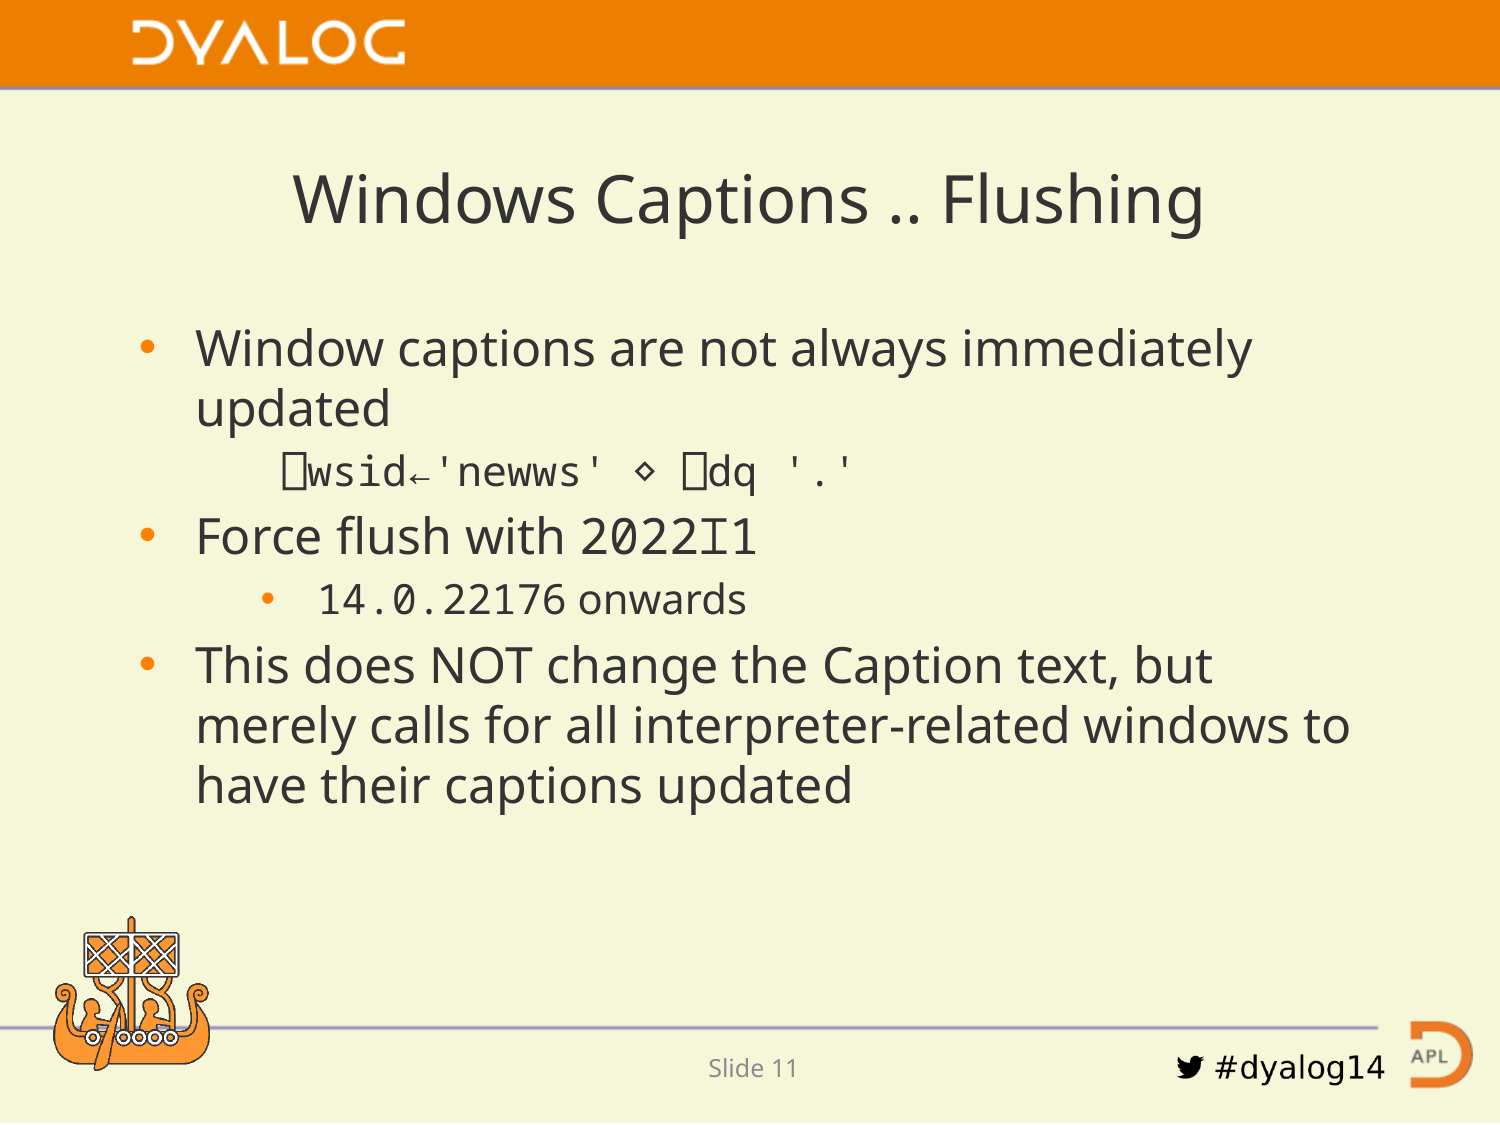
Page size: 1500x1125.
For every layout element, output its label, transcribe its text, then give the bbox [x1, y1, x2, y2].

slide_number Slide 10 [585, 1039, 923, 1100]
picture [0, 0, 1500, 1123]
list Windows Captions .. Flushing Window captions are not always immediately updated ⎕wsid←'newws' ⋄ ⎕dq '.' Force flush with 2022⌶1 14.0.22176 onwards This does NOT change the Caption text, but merely calls for all interpreter-related windows to have their captions updated [123, 149, 1376, 917]
